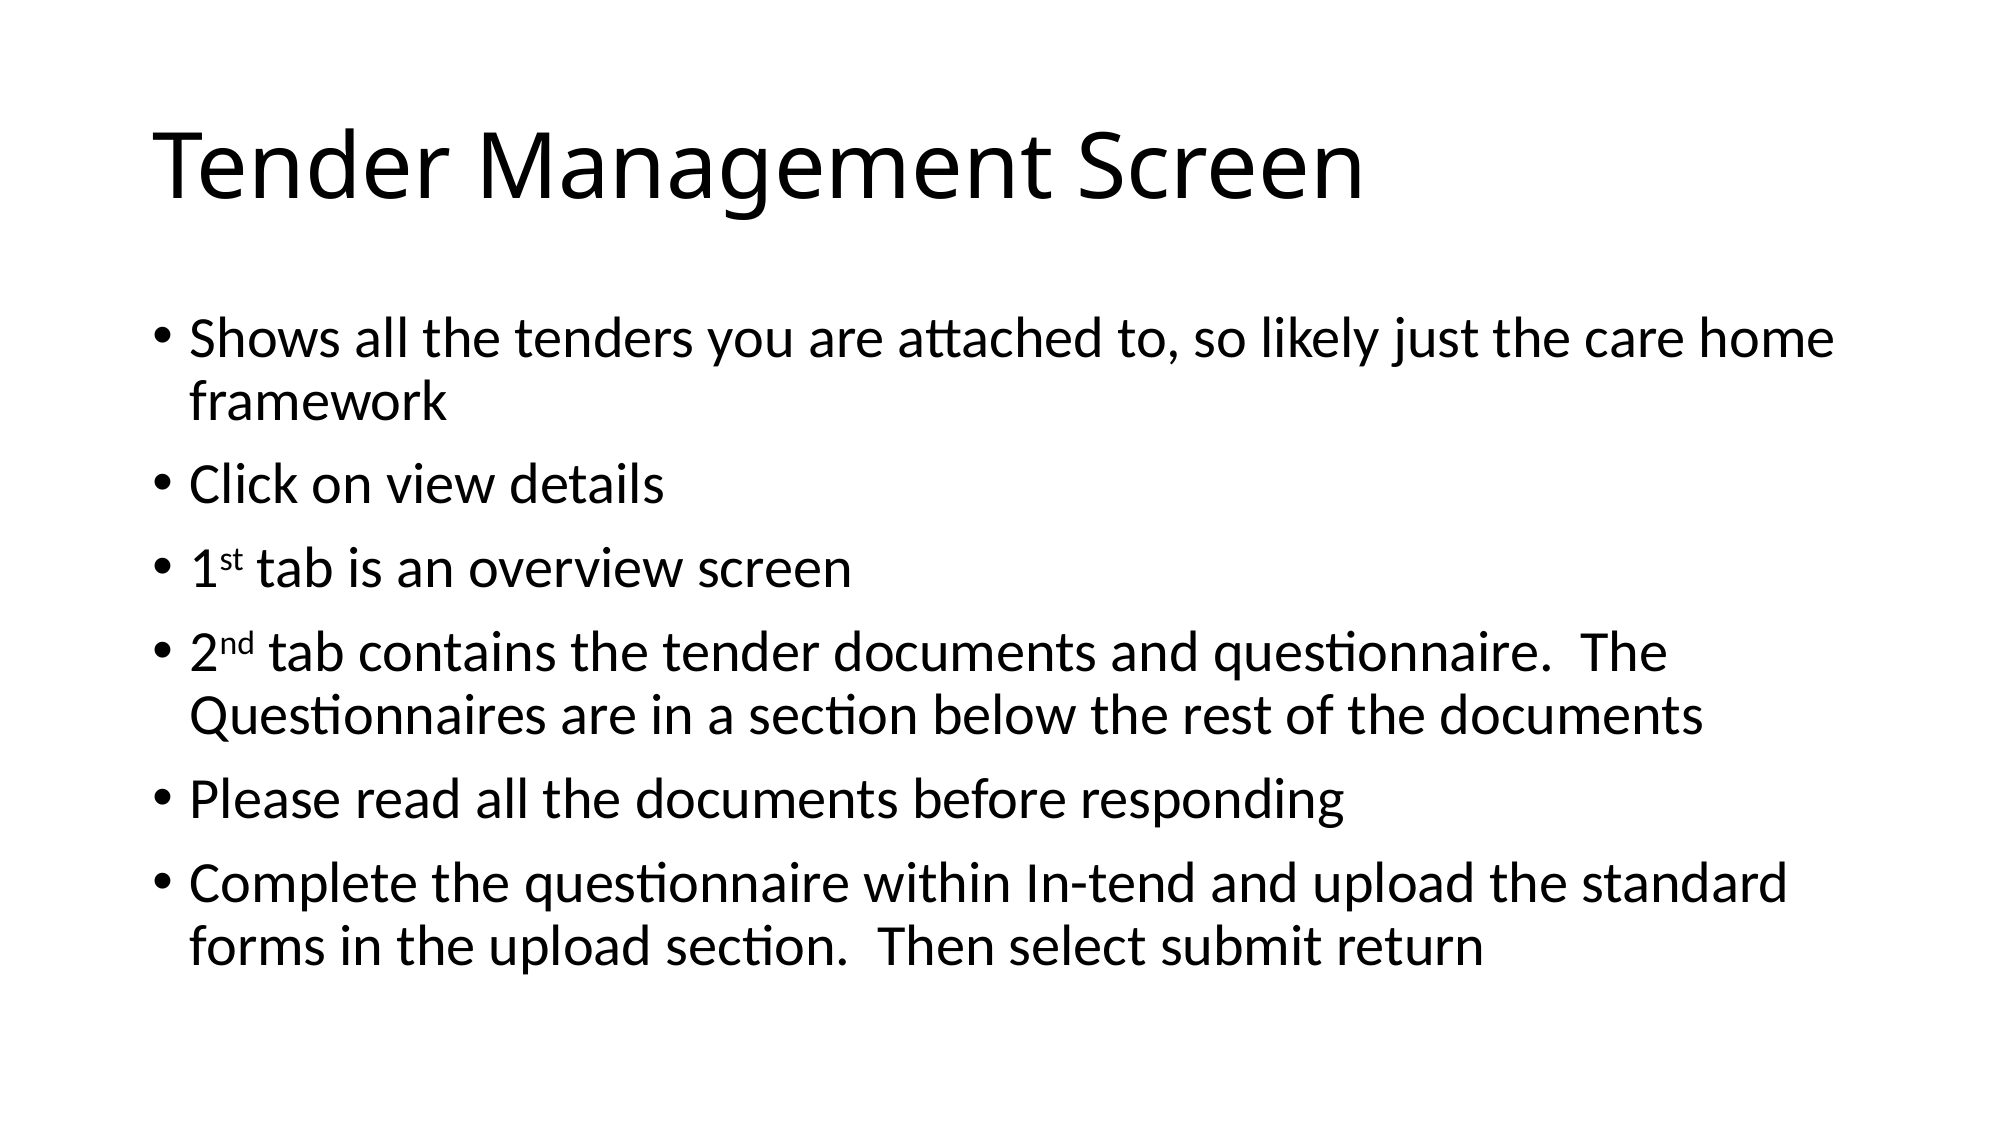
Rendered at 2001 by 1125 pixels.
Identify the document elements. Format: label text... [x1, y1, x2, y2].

title Tender Management Screen [137, 59, 1863, 278]
list Shows all the tenders you are attached to, so likely just the care home framework Click on view details 1st tab is an overview screen 2nd tab contains the tender documents and questionnaire. The Questionnaires are in a section below the rest of the documents Please read all the documents before responding Complete the questionnaire within In-tend and upload the standard forms in the upload section. Then select submit return [137, 299, 1863, 1014]
